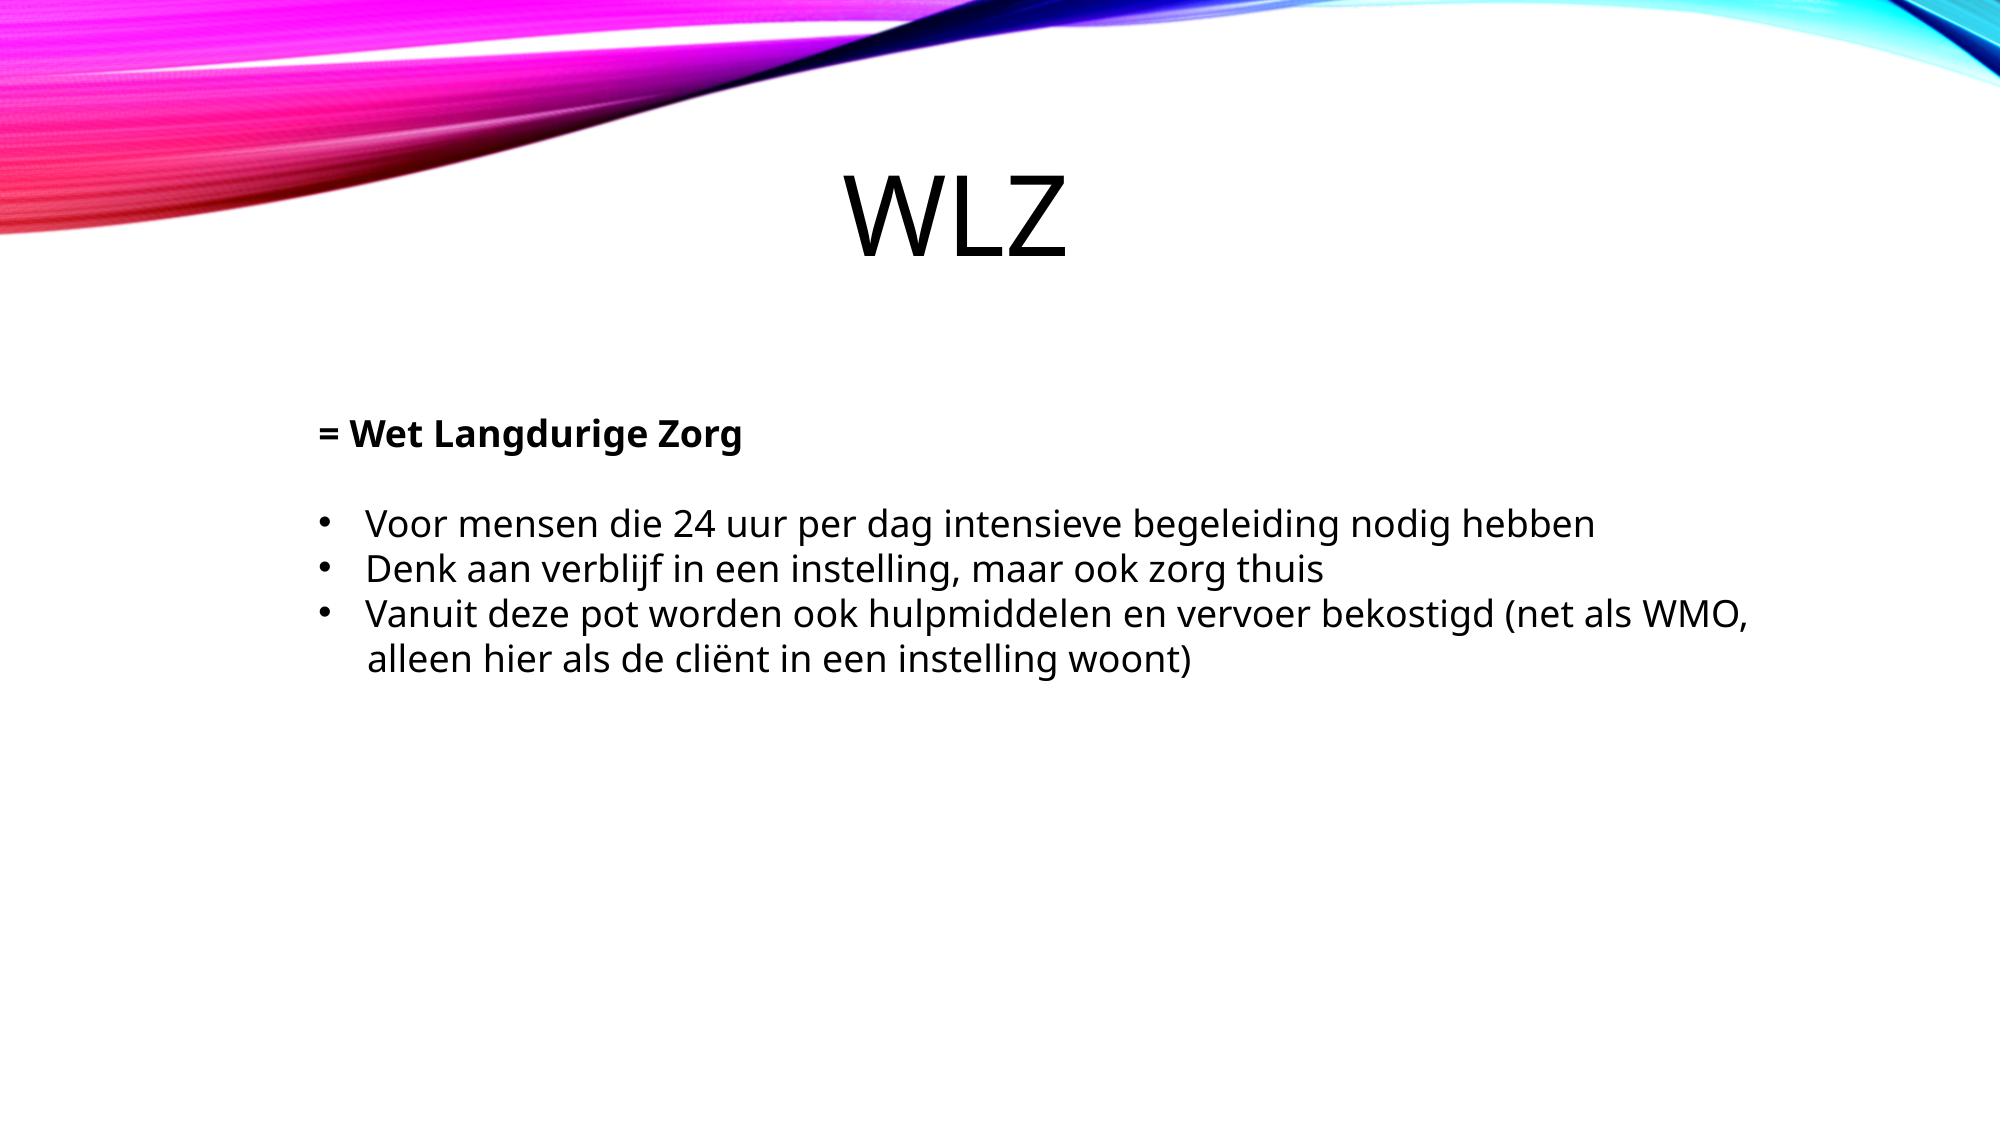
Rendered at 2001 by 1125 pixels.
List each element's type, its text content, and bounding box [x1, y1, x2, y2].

text_box WLZ [827, 136, 1086, 287]
picture [1910, 0, 2000, 45]
text_box = Wet Langdurige Zorg Voor mensen die 24 uur per dag intensieve begeleiding nodig hebben Denk aan verblijf in een instelling, maar ook zorg thuis Vanuit deze pot worden ook hulpmiddelen en vervoer bekostigd (net als WMO, alleen hier als de cliënt in een instelling woont) [303, 402, 1766, 687]
picture [0, 0, 2000, 237]
picture [1890, 0, 2000, 75]
